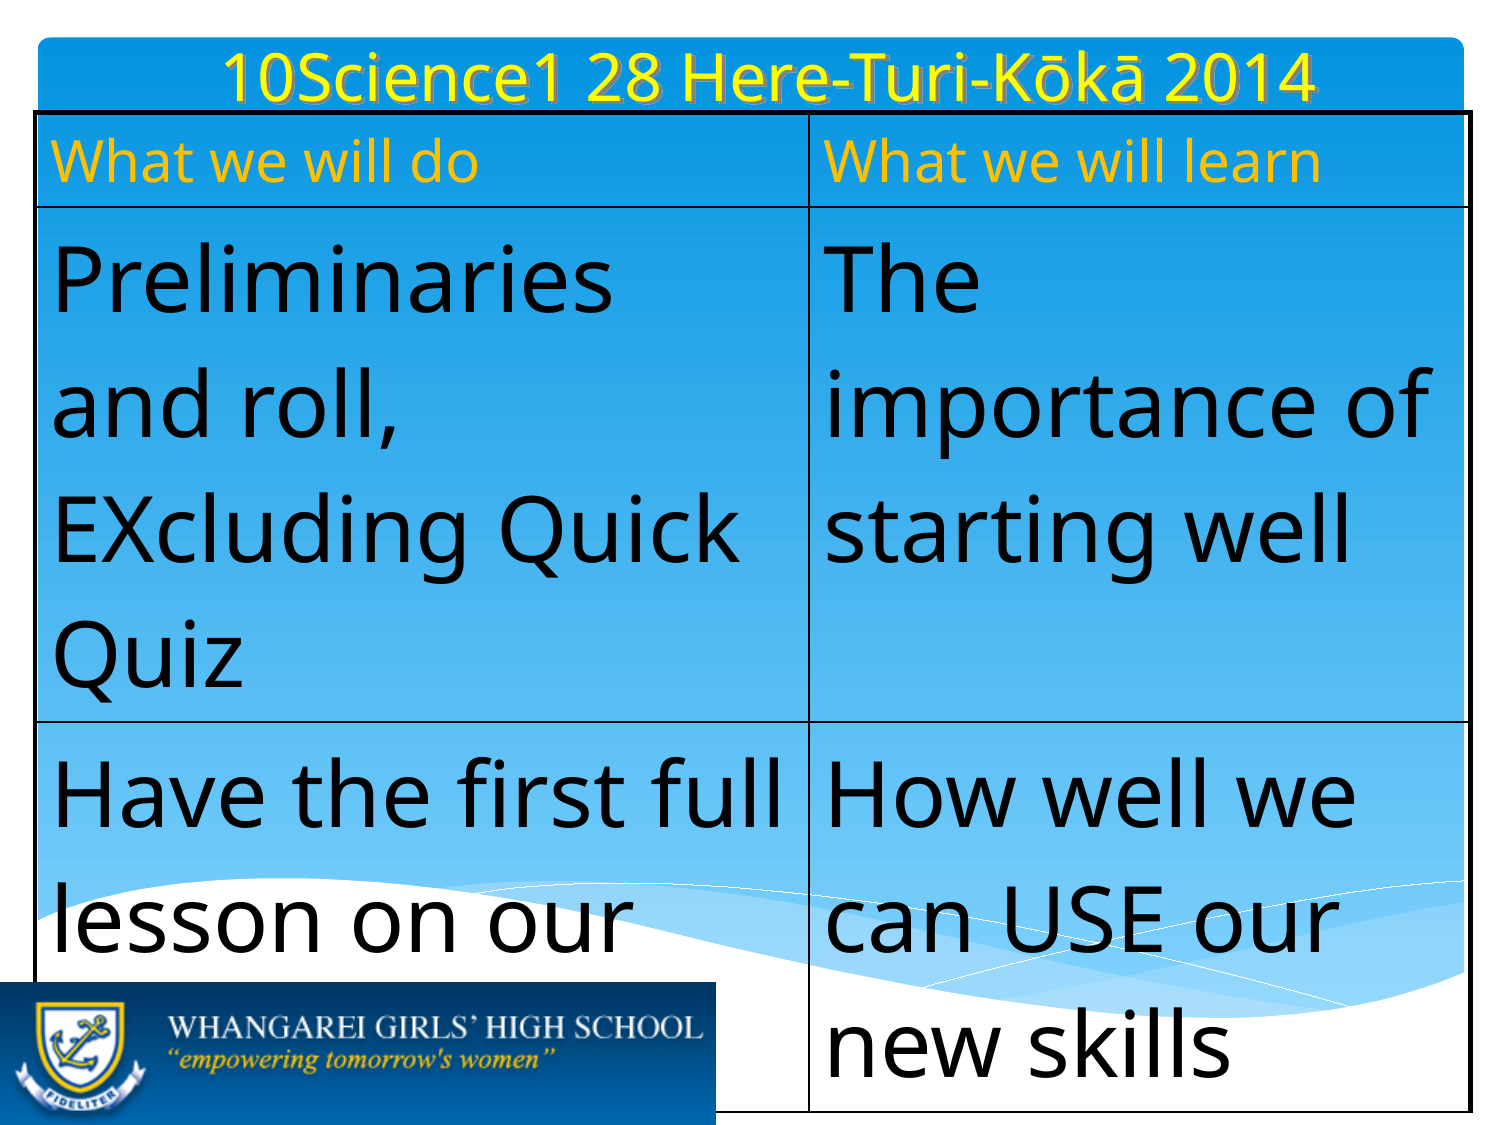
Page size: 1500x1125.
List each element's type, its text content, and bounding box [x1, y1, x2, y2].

table_cell The importance of starting well [810, 208, 1468, 721]
table_header What we will do [37, 115, 808, 206]
table_cell Preliminaries and roll, EXcluding Quick Quiz [37, 208, 808, 721]
table_cell Have the first full lesson on our assessment [37, 723, 808, 1111]
table_header What we will learn [810, 115, 1468, 206]
text_box 10Science1 28 Here-Turi-Kōkā 2014 [162, 24, 1375, 110]
picture [0, 982, 716, 1125]
table_cell How well we can USE our new skills [810, 723, 1468, 1111]
